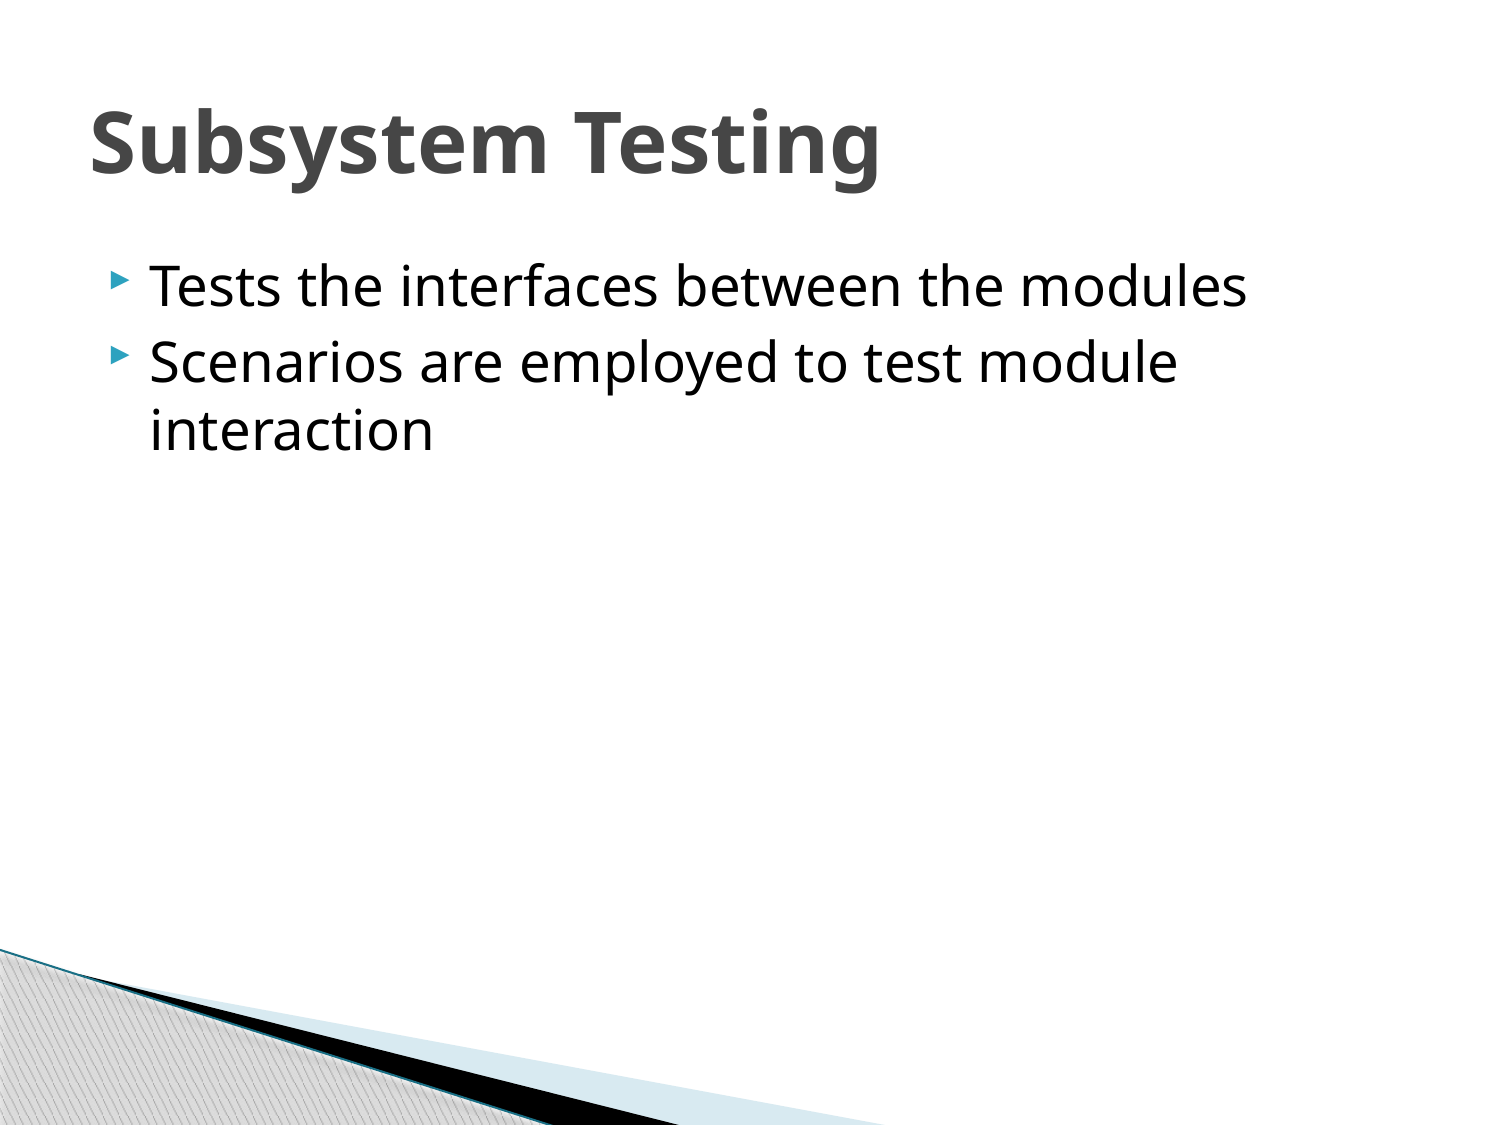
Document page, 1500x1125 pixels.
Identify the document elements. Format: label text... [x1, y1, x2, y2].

list Tests the interfaces between the modules Scenarios are employed to test module interaction [75, 243, 1424, 986]
title Subsystem Testing [75, 45, 1425, 233]
